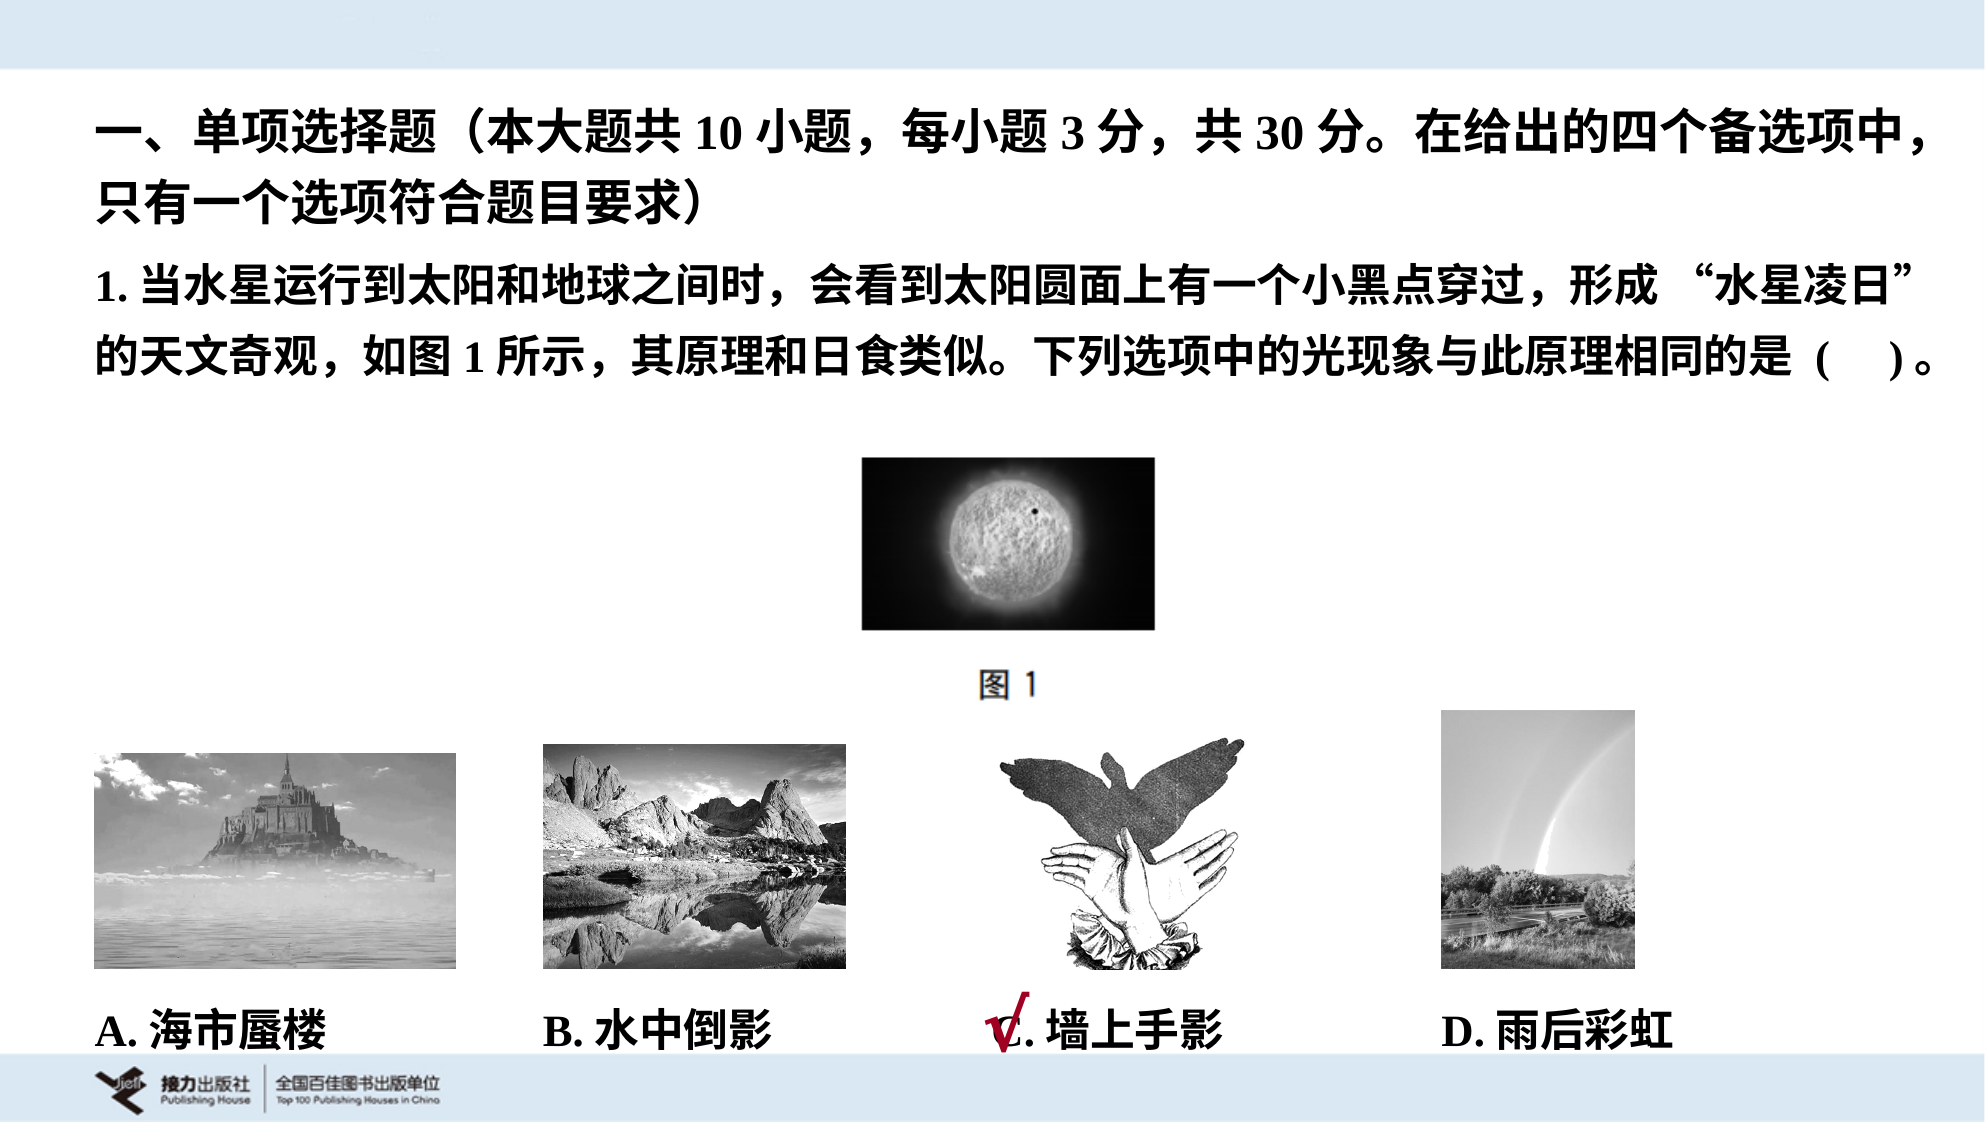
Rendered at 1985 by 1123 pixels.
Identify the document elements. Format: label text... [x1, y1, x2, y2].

text_box A.海市蜃楼 [94, 984, 543, 1056]
text_box √ [982, 981, 1031, 1067]
text_box 一、单项选择题（本大题共10小题，每小题3分，共30分。在给出的四个备选项中， 只有一个选项符合题目要求） [94, 88, 1892, 231]
picture [0, 0, 1985, 1122]
text_box 1.当水星运行到太阳和地球之间时，会看到太阳圆面上有一个小黑点穿过，形成 “水星凌日” 的天文奇观，如图1所示，其原理和日食类似。下列选项中的光现象与此原理相同的是 ( )。 [94, 239, 1892, 369]
text_box C.墙上手影 [1031, 984, 1440, 1056]
text_box D.雨后彩虹 [1441, 984, 1890, 1056]
text_box B.水中倒影 [543, 984, 982, 1056]
